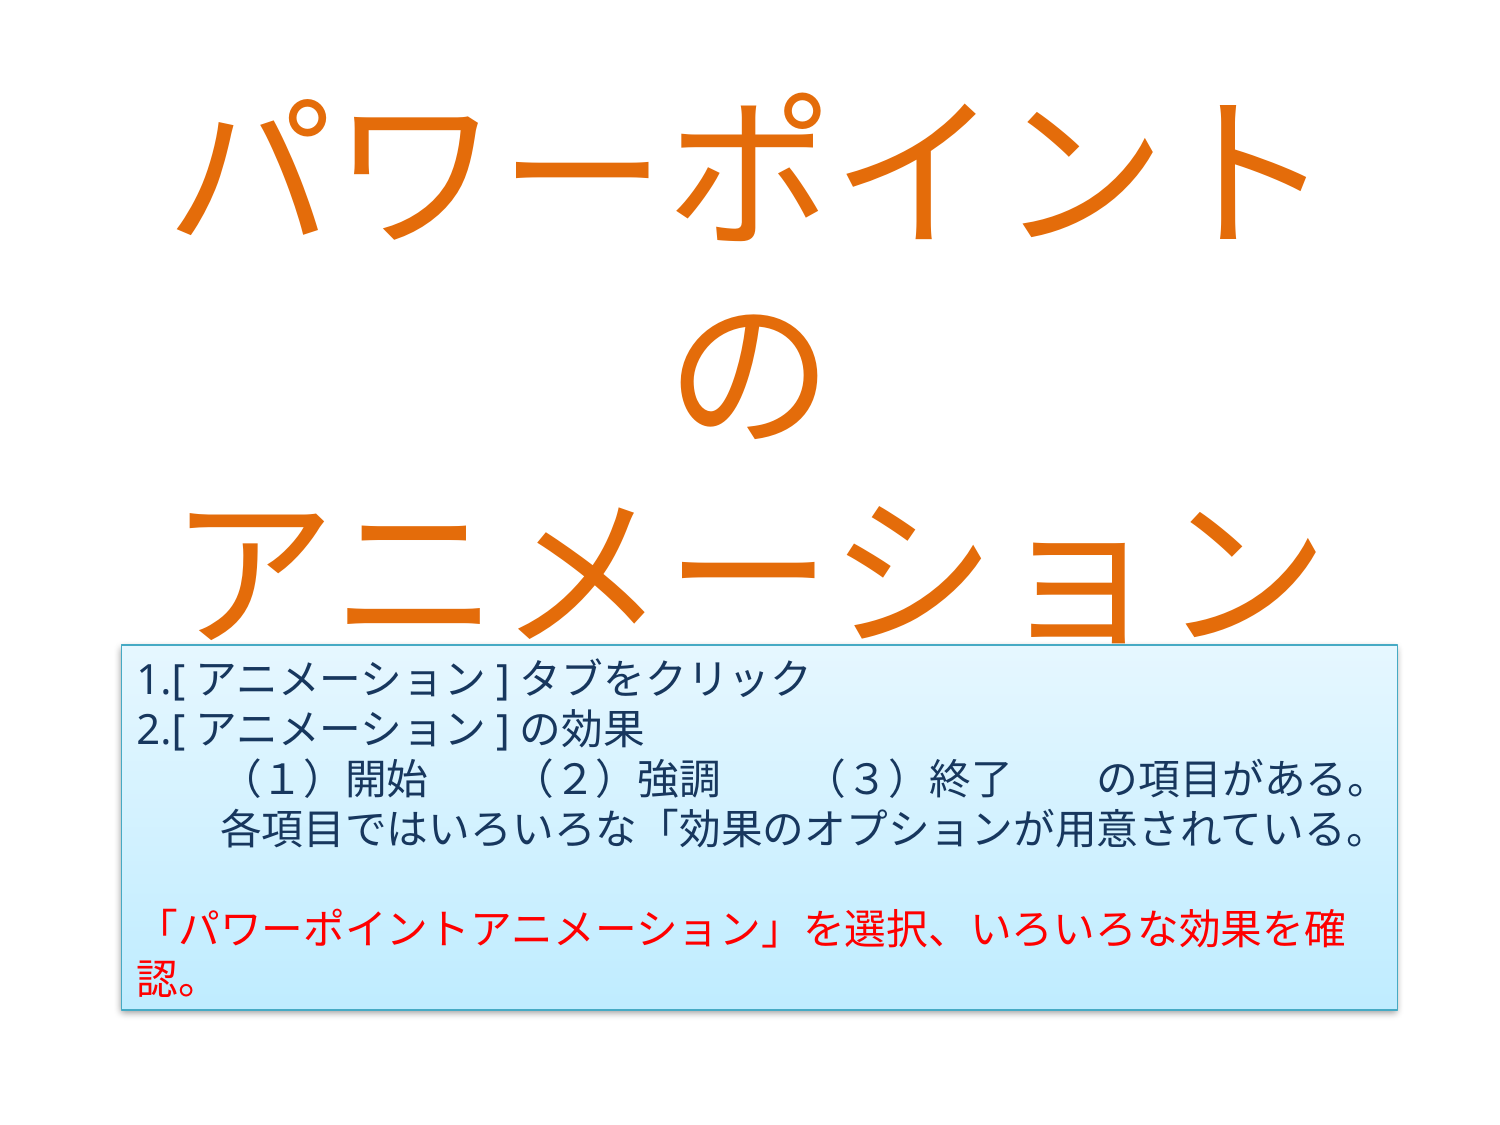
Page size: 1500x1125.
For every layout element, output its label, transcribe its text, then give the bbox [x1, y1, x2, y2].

text_box 1.[アニメーション]タブをクリック 2.[アニメーション]の効果 （１）開始 （２）強調 （３）終了 の項目がある。 各項目ではいろいろな「効果のオプションが用意されている。 「パワーポイントアニメーション」を選択、いろいろな効果を確認。 [121, 644, 1398, 1011]
title パワーポイントの アニメーション [112, 101, 1388, 634]
